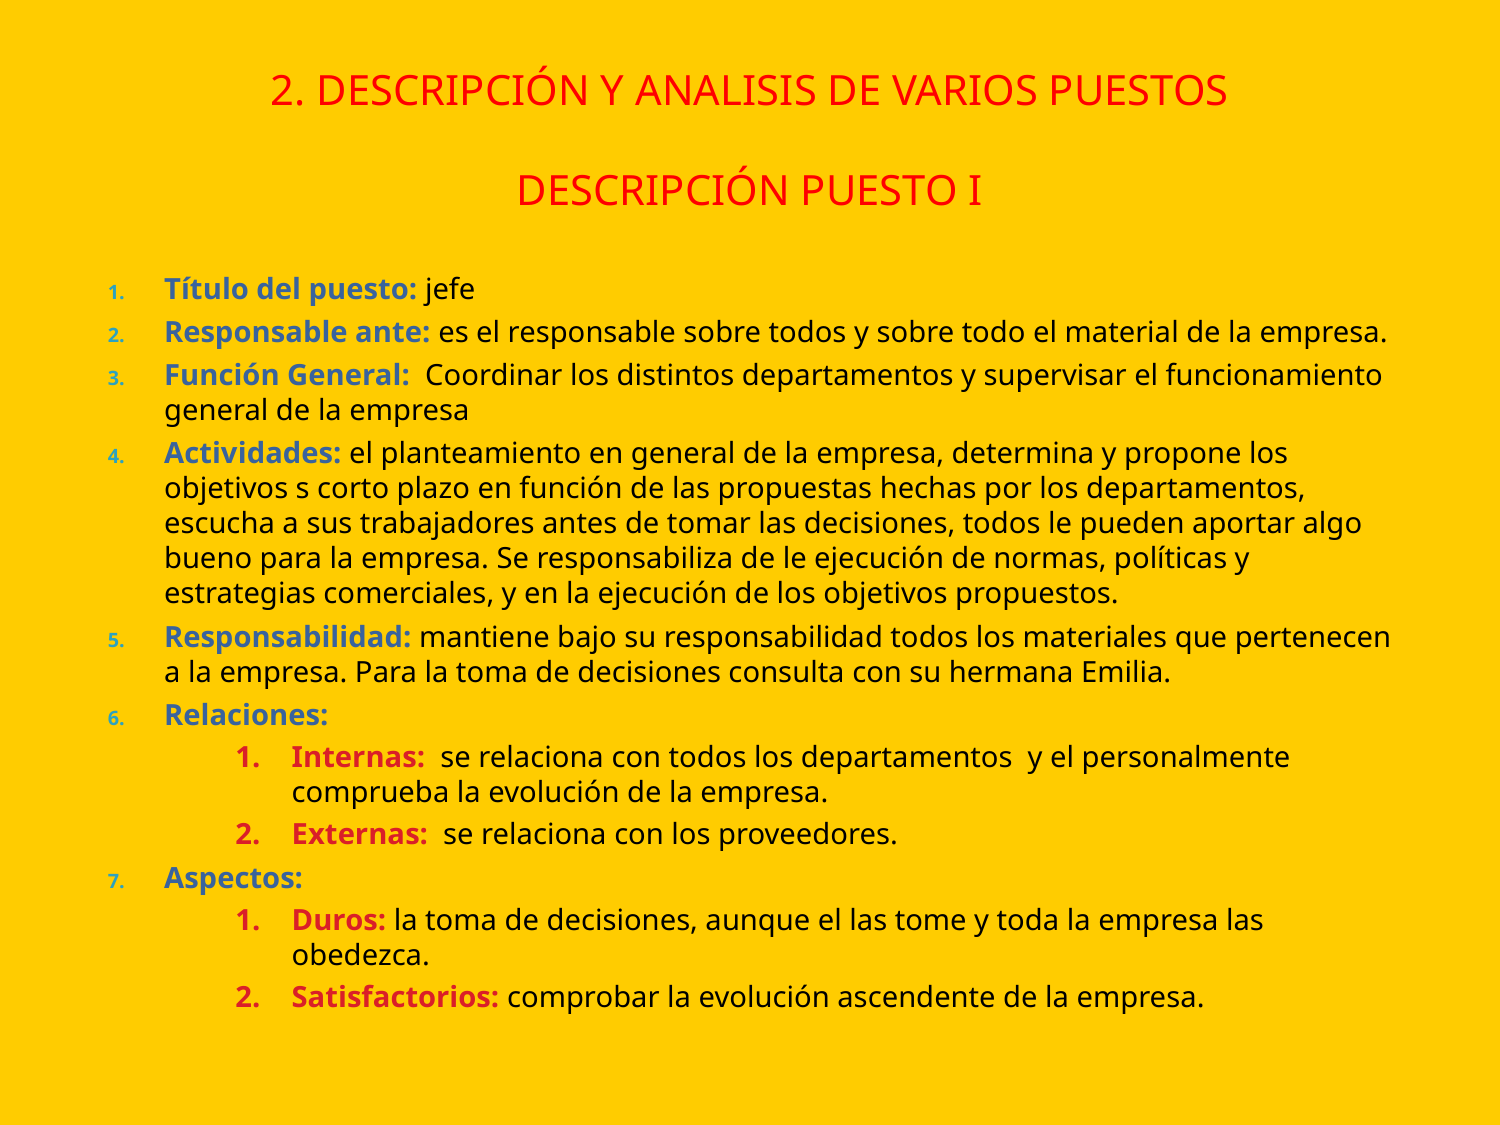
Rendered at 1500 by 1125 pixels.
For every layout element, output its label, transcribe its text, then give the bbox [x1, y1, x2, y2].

title 2. DESCRIPCIÓN Y ANALISIS DE VARIOS PUESTOS DESCRIPCIÓN PUESTO I [75, 45, 1425, 233]
list Título del puesto: jefe Responsable ante: es el responsable sobre todos y sobre todo el material de la empresa. Función General: Coordinar los distintos departamentos y supervisar el funcionamiento general de la empresa Actividades: el planteamiento en general de la empresa, determina y propone los objetivos s corto plazo en función de las propuestas hechas por los departamentos, escucha a sus trabajadores antes de tomar las decisiones, todos le pueden aportar algo bueno para la empresa. Se responsabiliza de le ejecución de normas, políticas y estrategias comerciales, y en la ejecución de los objetivos propuestos. Responsabilidad: mantiene bajo su responsabilidad todos los materiales que pertenecen a la empresa. Para la toma de decisiones consulta con su hermana Emilia. Relaciones: Internas: se relaciona con todos los departamentos y el personalmente comprueba la evolución de la empresa. Externas: se relaciona con los proveedores. Aspectos: Duros: la toma de decisiones, aunque el las tome y toda la empresa las obedezca. Satisfactorios: comprobar la evolución ascendente de la empresa. [75, 262, 1425, 1005]
